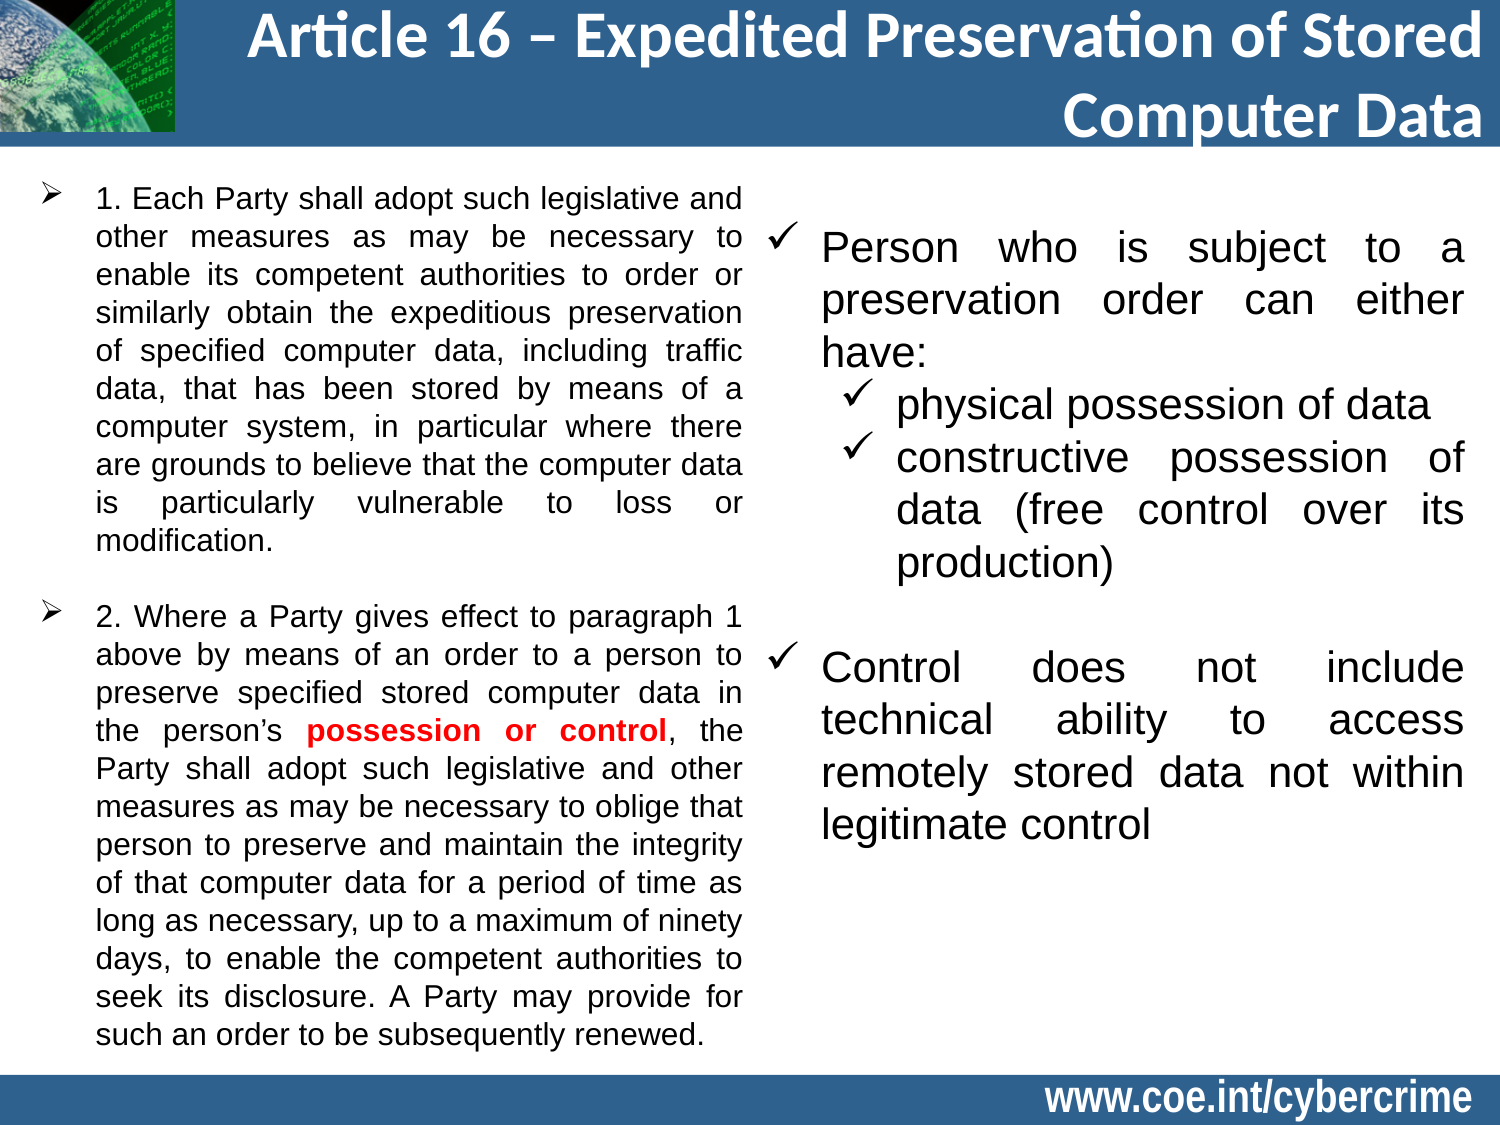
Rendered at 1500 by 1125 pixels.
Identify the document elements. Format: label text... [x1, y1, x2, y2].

text_box Person who is subject to a preservation order can either have: physical possession of data constructive possession of data (free control over its production) Control does not include technical ability to access remotely stored data not within legitimate control [749, 211, 1480, 856]
text_box 1. Each Party shall adopt such legislative and other measures as may be necessary to enable its competent authorities to order or similarly obtain the expeditious preservation of specified computer data, including traffic data, that has been stored by means of a computer system, in particular where there are grounds to believe that the computer data is particularly vulnerable to loss or modification. 2. Where a Party gives effect to paragraph 1 above by means of an order to a person to preserve specified stored computer data in the person’s possession or control, the Party shall adopt such legislative and other measures as may be necessary to oblige that person to preserve and maintain the integrity of that computer data for a period of time as long as necessary, up to a maximum of ninety days, to enable the competent authorities to seek its disclosure. A Party may provide for such an order to be subsequently renewed. [24, 170, 759, 1059]
text_box Article 16 – Expedited Preservation of Stored Computer Data [0, 0, 1500, 149]
picture [0, 0, 175, 132]
text_box www.coe.int/cybercrime [1030, 1059, 1500, 1125]
text_box [0, 1073, 1030, 1125]
